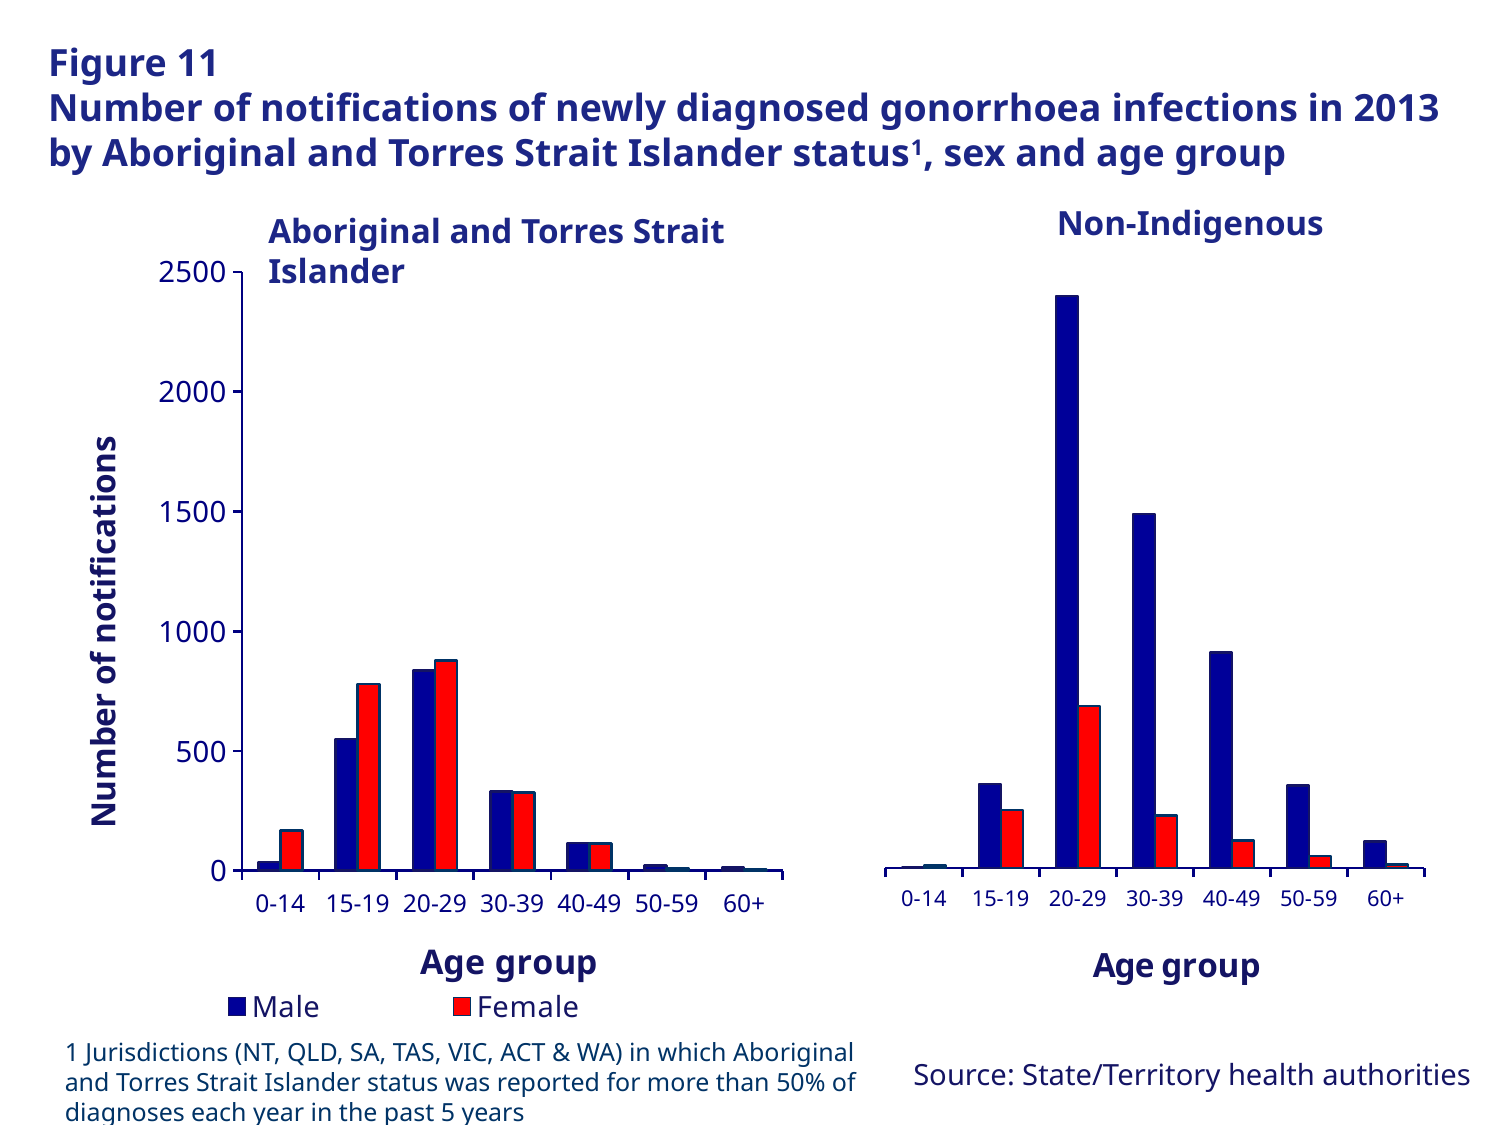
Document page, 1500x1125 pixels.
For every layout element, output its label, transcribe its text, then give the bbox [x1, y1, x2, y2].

text_box Source: State/Territory health authorities [889, 1044, 1487, 1099]
text_box 1 Jurisdictions (NT, QLD, SA, TAS, VIC, ACT & WA) in which Aboriginal and Torres Strait Islander status was reported for more than 50% of diagnoses each year in the past 5 years [50, 1029, 885, 1125]
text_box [69, 194, 1447, 1049]
title Figure 11 Number of notifications of newly diagnosed gonorrhoea infections in 2013 by Aboriginal and Torres Strait Islander status1, sex and age group [33, 31, 1459, 161]
